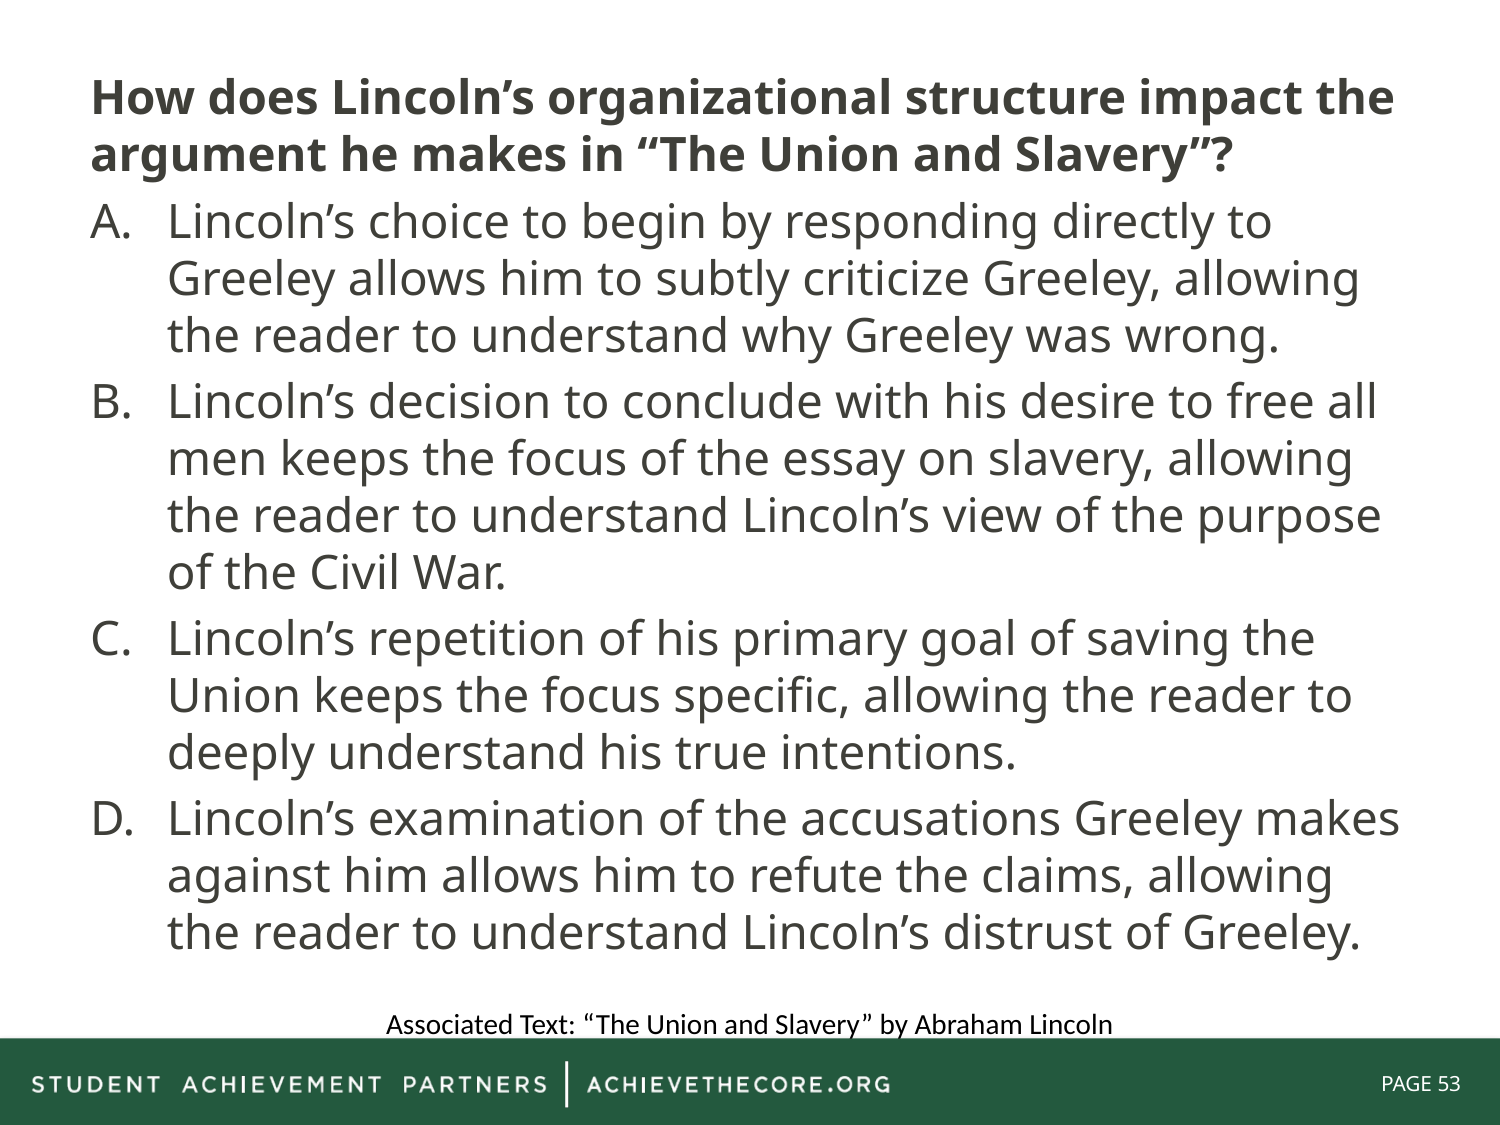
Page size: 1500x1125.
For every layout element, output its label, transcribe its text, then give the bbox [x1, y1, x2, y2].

list How does Lincoln’s organizational structure impact the argument he makes in “The Union and Slavery”? Lincoln’s choice to begin by responding directly to Greeley allows him to subtly criticize Greeley, allowing the reader to understand why Greeley was wrong. Lincoln’s decision to conclude with his desire to free all men keeps the focus of the essay on slavery, allowing the reader to understand Lincoln’s view of the purpose of the Civil War. Lincoln’s repetition of his primary goal of saving the Union keeps the focus specific, allowing the reader to deeply understand his true intentions. Lincoln’s examination of the accusations Greeley makes against him allows him to refute the claims, allowing the reader to understand Lincoln’s distrust of Greeley. [75, 60, 1425, 997]
text_box Associated Text: “The Union and Slavery” by Abraham Lincoln [74, 997, 1425, 1048]
